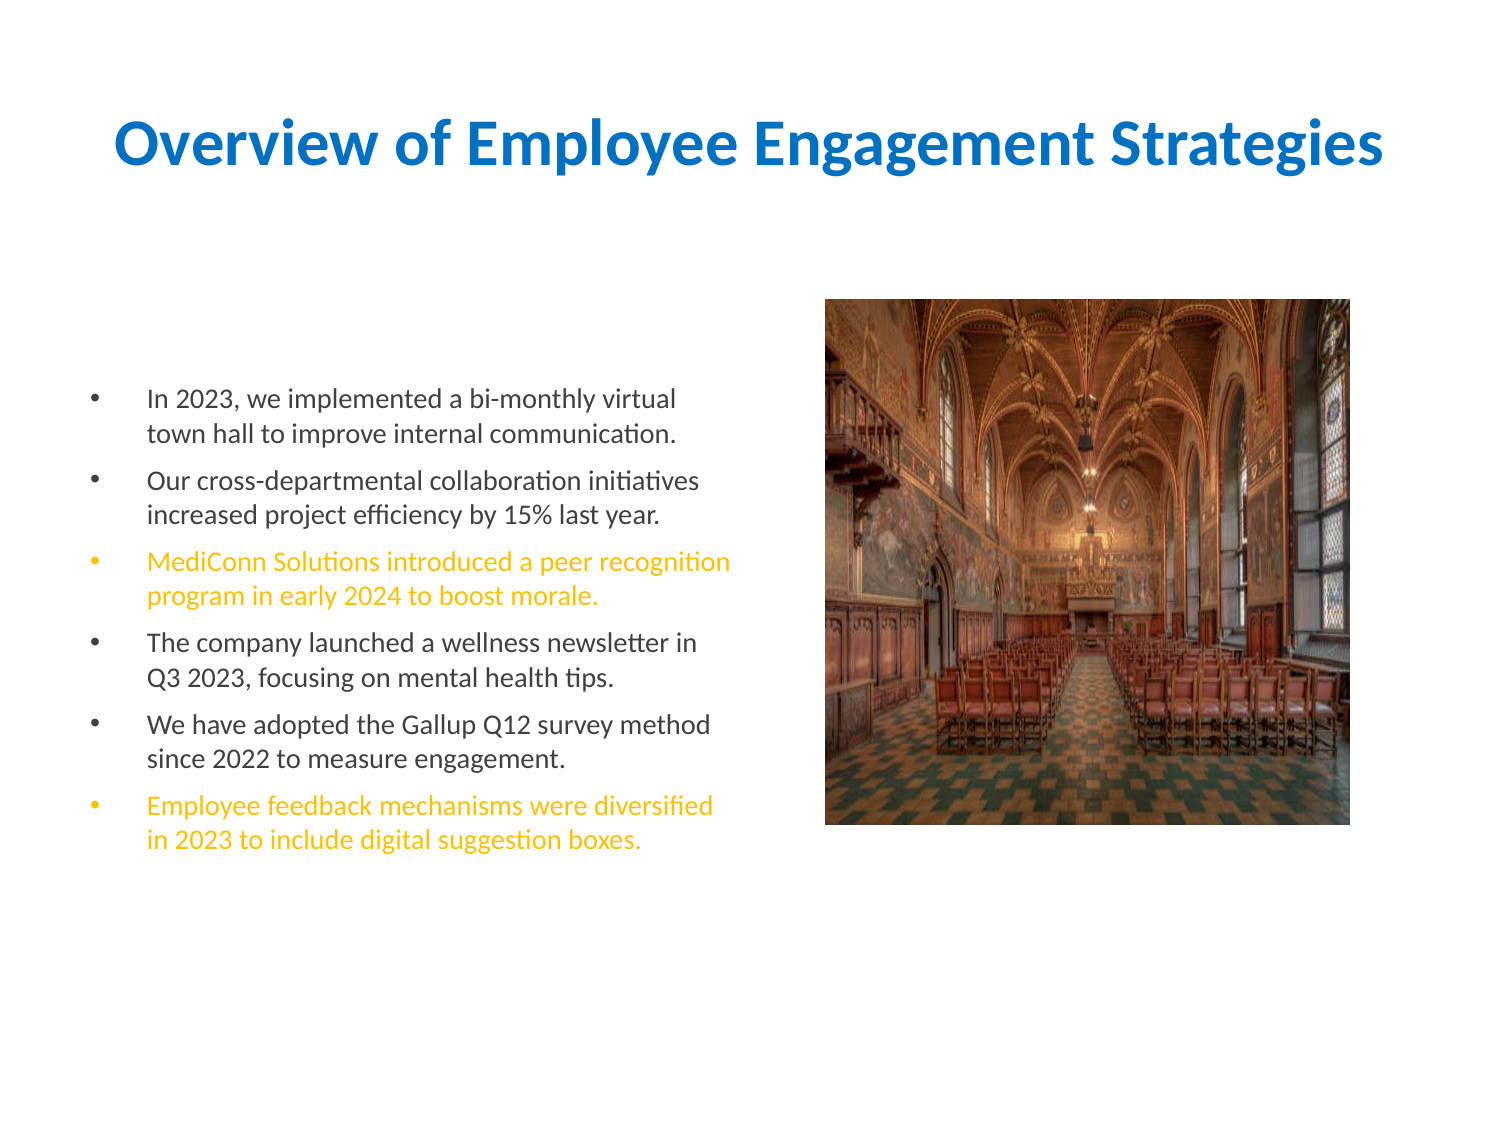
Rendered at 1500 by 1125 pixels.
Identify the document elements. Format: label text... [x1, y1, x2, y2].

title Overview of Employee Engagement Strategies [75, 45, 1425, 233]
picture [824, 299, 1351, 826]
list In 2023, we implemented a bi-monthly virtual town hall to improve internal communication. Our cross-departmental collaboration initiatives increased project efficiency by 15% last year. MediConn Solutions introduced a peer recognition program in early 2024 to boost morale. The company launched a wellness newsletter in Q3 2023, focusing on mental health tips. We have adopted the Gallup Q12 survey method since 2022 to measure engagement. Employee feedback mechanisms were diversified in 2023 to include digital suggestion boxes. [75, 298, 750, 899]
